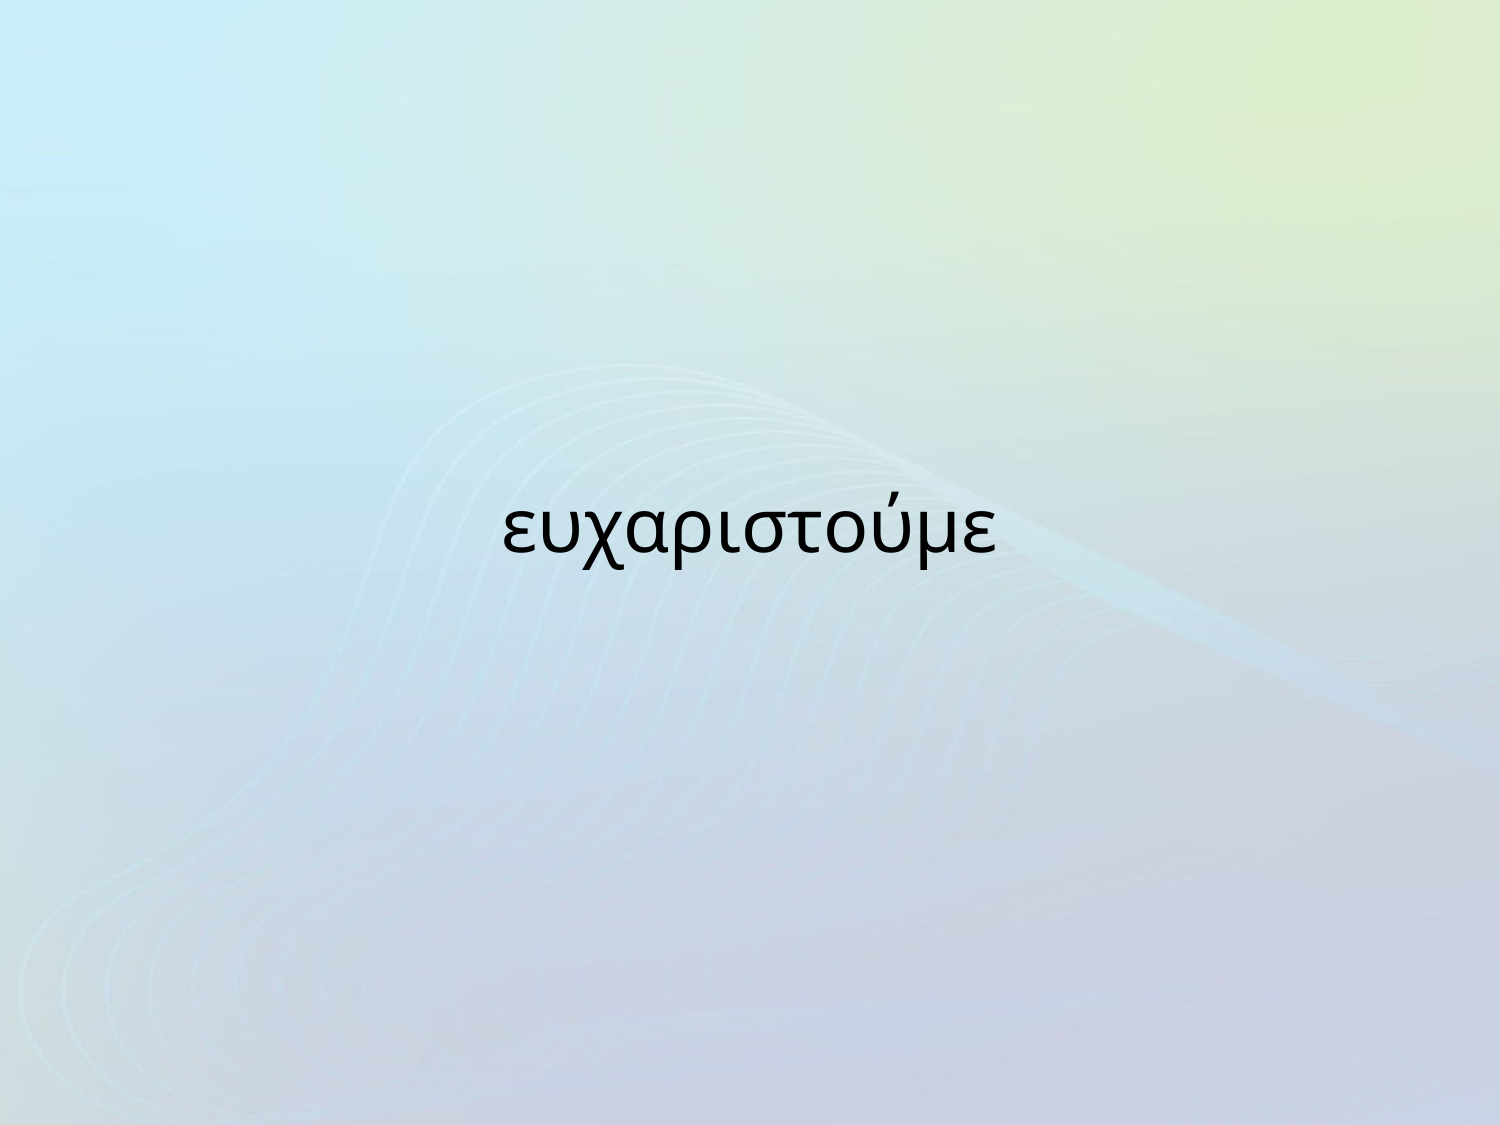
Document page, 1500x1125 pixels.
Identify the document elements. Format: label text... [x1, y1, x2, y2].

picture [0, 0, 1500, 1125]
title ευχαριστούμε [112, 184, 1388, 576]
